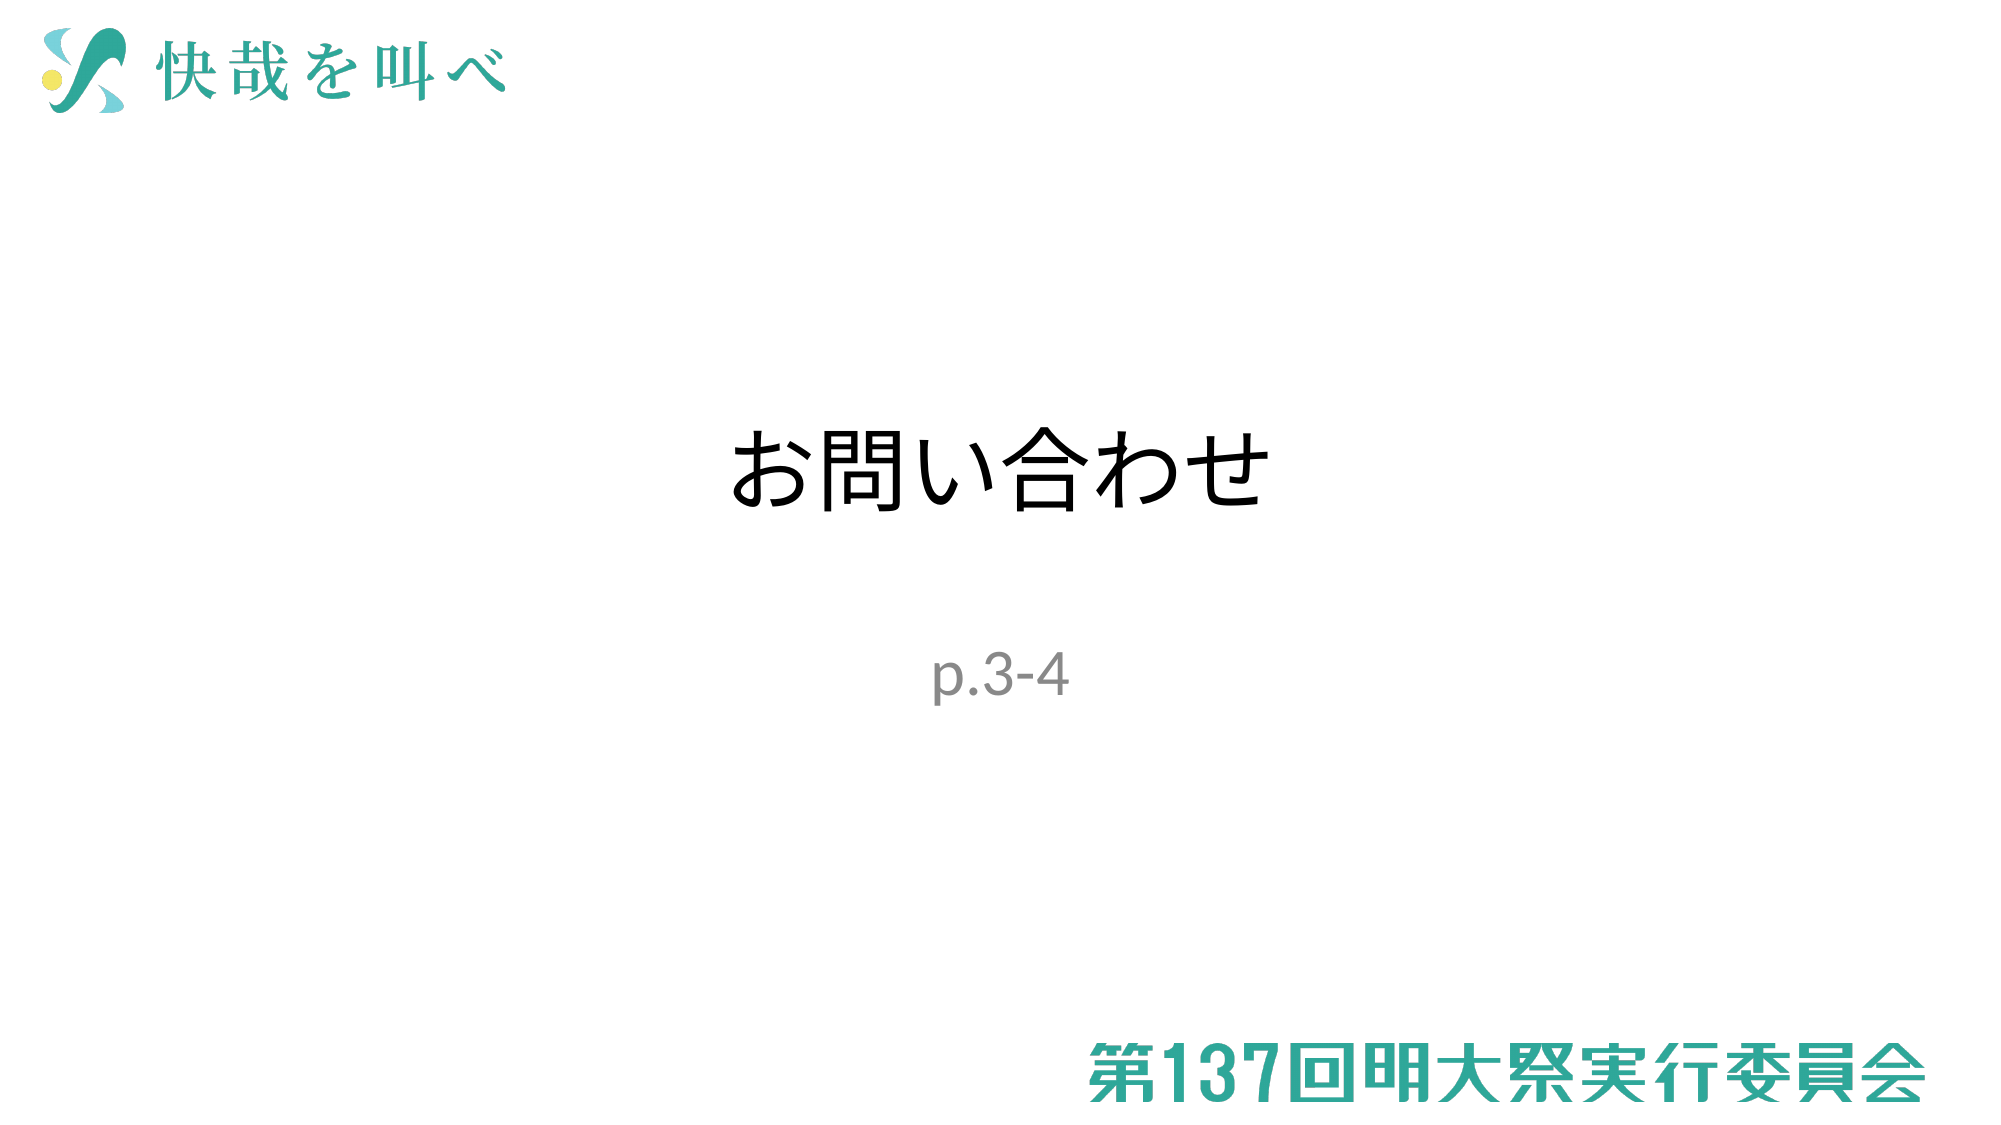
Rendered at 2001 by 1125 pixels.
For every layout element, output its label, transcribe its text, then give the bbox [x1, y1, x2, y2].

title お問い合わせ [137, 358, 1863, 591]
picture [1088, 1043, 1926, 1102]
picture [41, 28, 506, 113]
subtitle p.3-4 [249, 630, 1750, 918]
